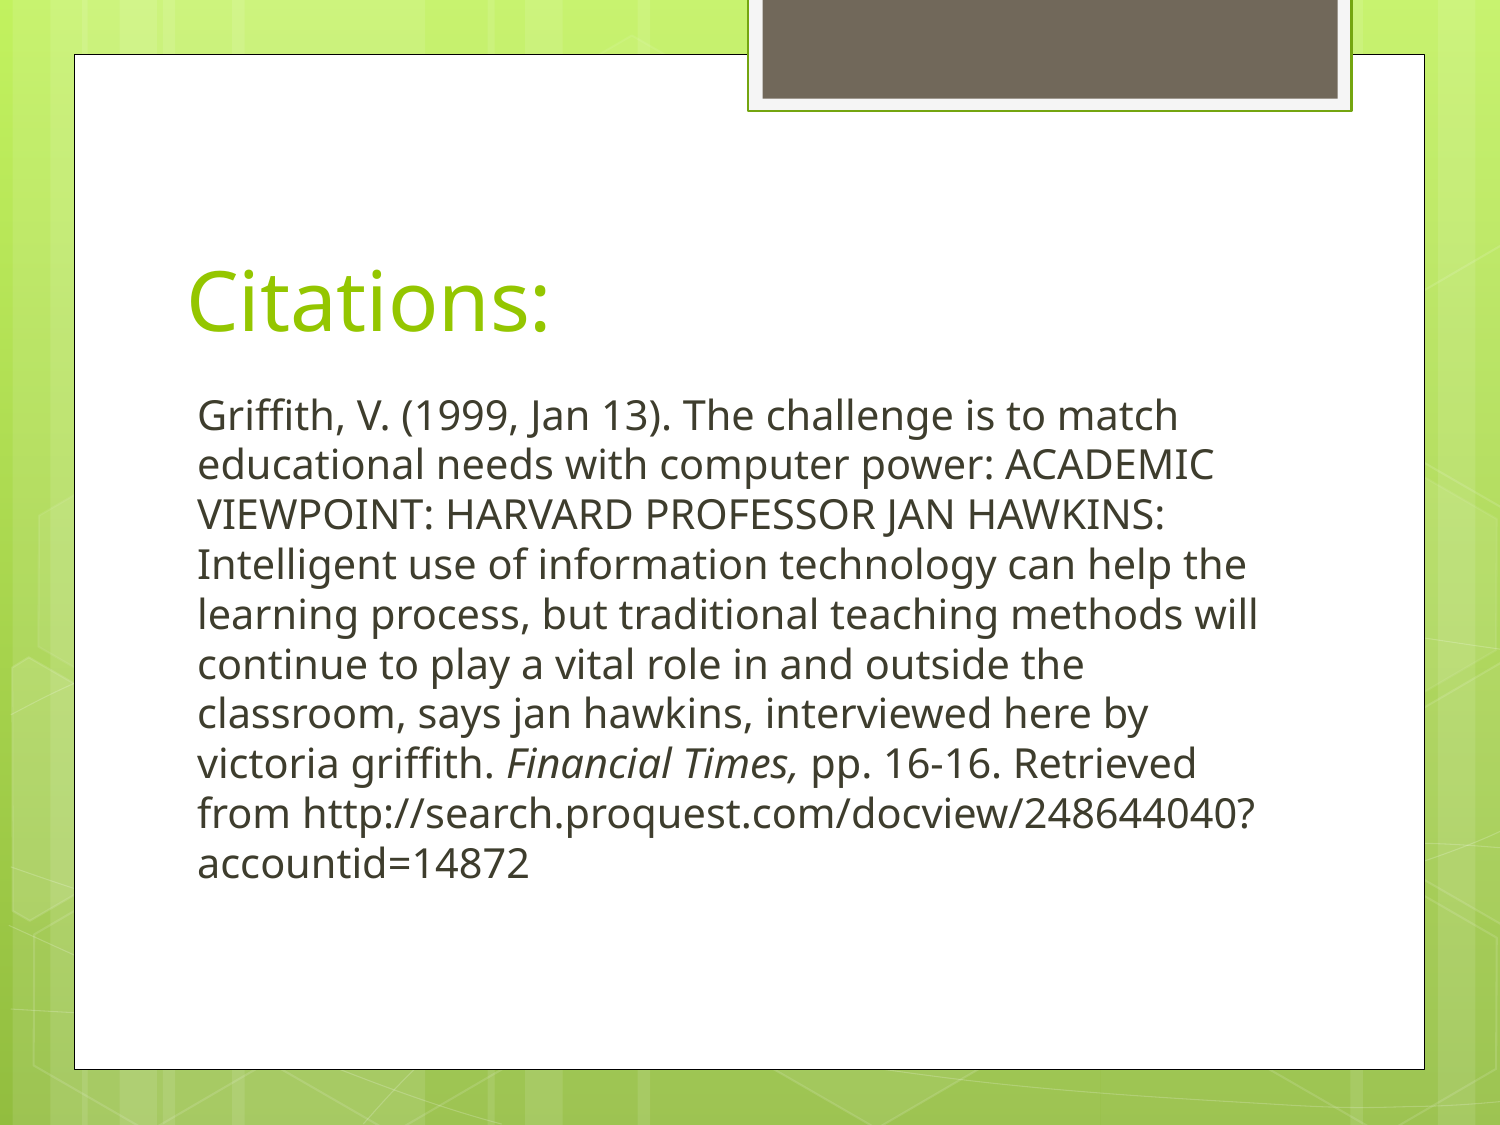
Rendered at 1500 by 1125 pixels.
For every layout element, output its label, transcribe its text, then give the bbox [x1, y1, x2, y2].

title Citations: [171, 168, 1324, 357]
list Griffith, V. (1999, Jan 13). The challenge is to match educational needs with computer power: ACADEMIC VIEWPOINT: HARVARD PROFESSOR JAN HAWKINS: Intelligent use of information technology can help the learning process, but traditional teaching methods will continue to play a vital role in and outside the classroom, says jan hawkins, interviewed here by victoria griffith. Financial Times, pp. 16-16. Retrieved from http://search.proquest.com/docview/248644040?accountid=14872 [171, 381, 1283, 957]
